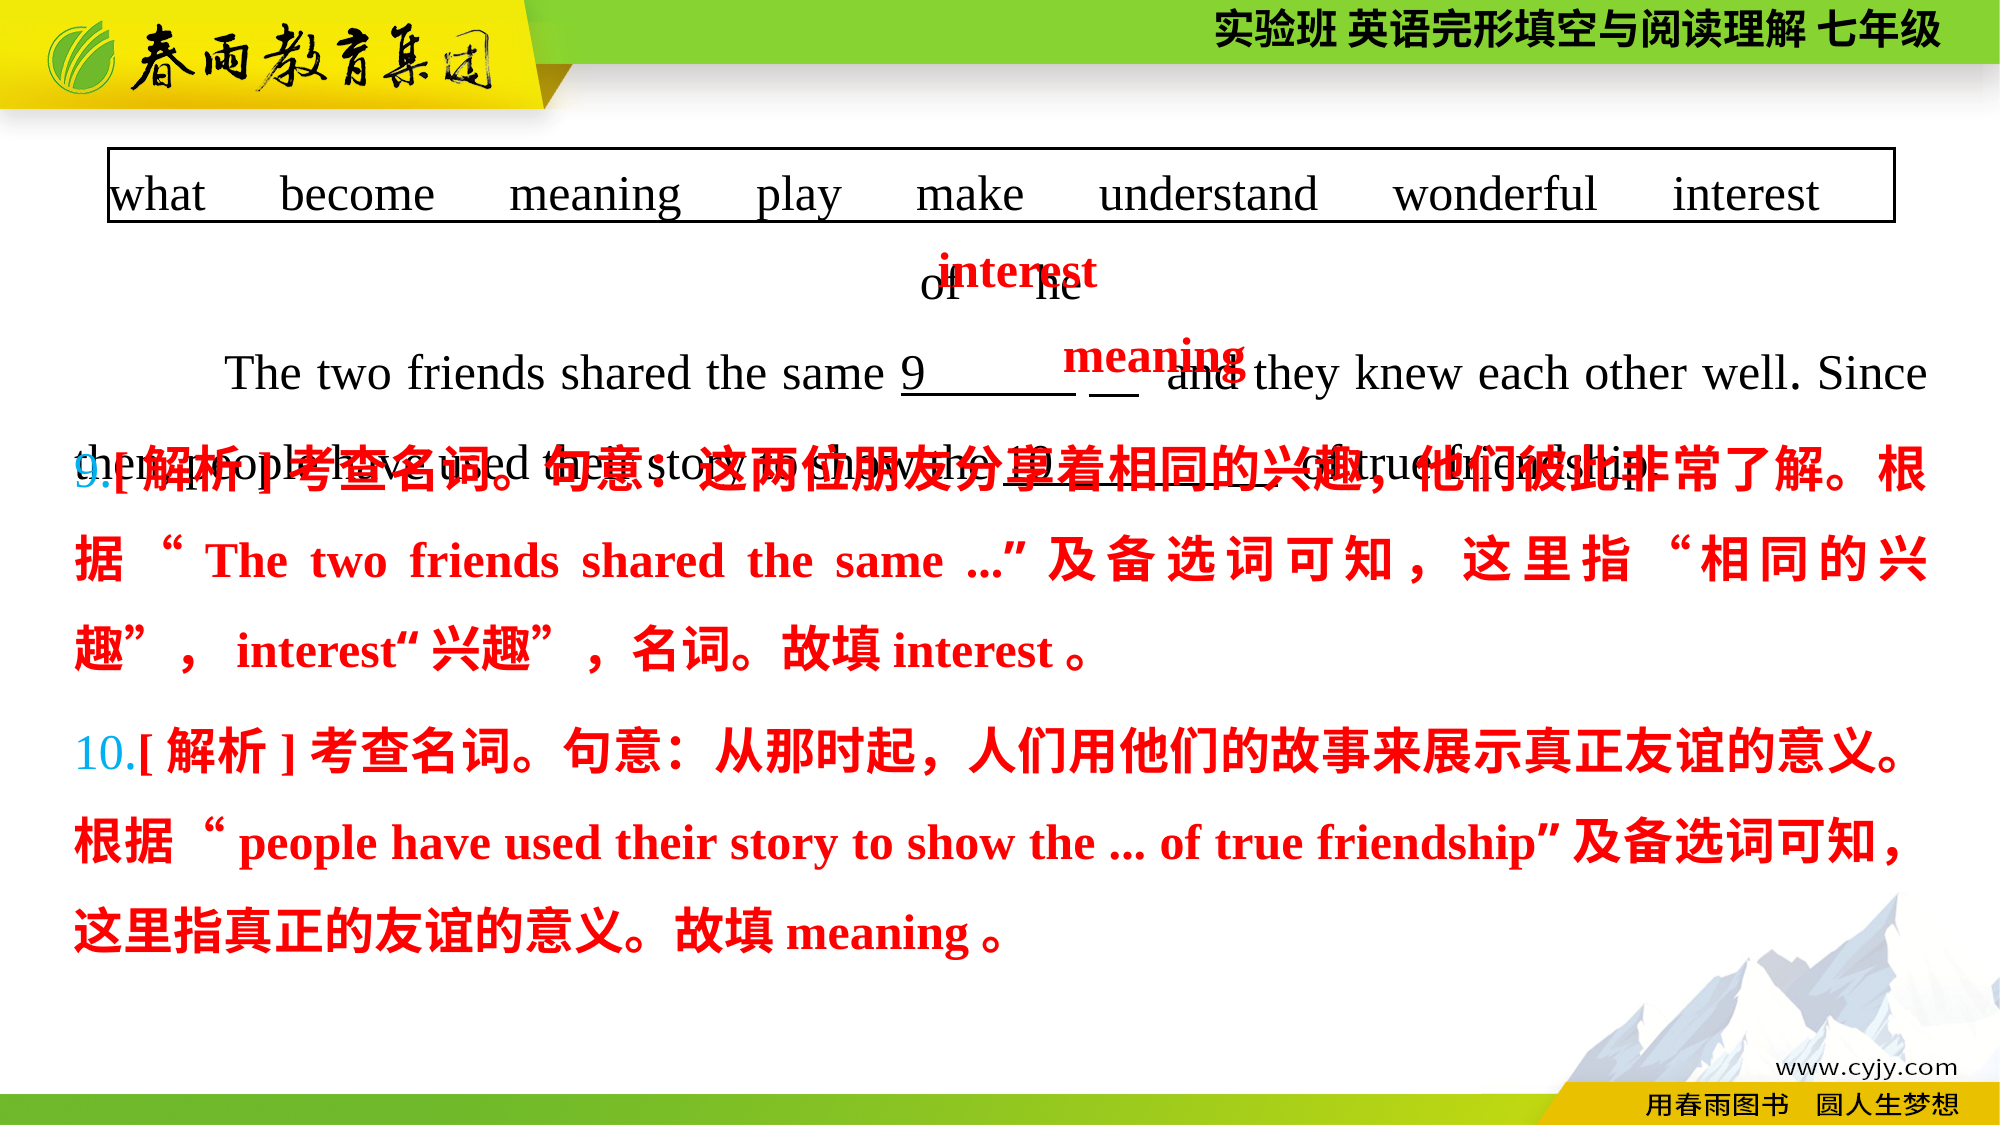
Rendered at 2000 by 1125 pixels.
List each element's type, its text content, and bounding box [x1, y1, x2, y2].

list what become meaning play make understand wonderful interest of he The two friends shared the same 9 and they knew each other well. Since then, people have used their story to show the 10 of true friendship. [59, 122, 1944, 399]
text_box 10.[解析]考查名词。句意：从那时起，人们用他们的故事来展示真正友谊的意义。根据“people have used their story to show the ... of true friendship”及备选词可知，这里指真正的友谊的意义。故填meaning。 [58, 681, 1944, 967]
text_box meaning [1048, 315, 1262, 390]
text_box interest [910, 229, 1114, 305]
text_box [108, 148, 1895, 222]
text_box 9.[解析]考查名词。句意：这两位朋友分享着相同的兴趣，他们彼此非常了解。根据“The two friends shared the same ...”及备选词可知，这里指“相同的兴趣”，interest“兴趣”，名词。故填interest。 [59, 399, 1944, 681]
picture [0, 0, 2000, 1125]
